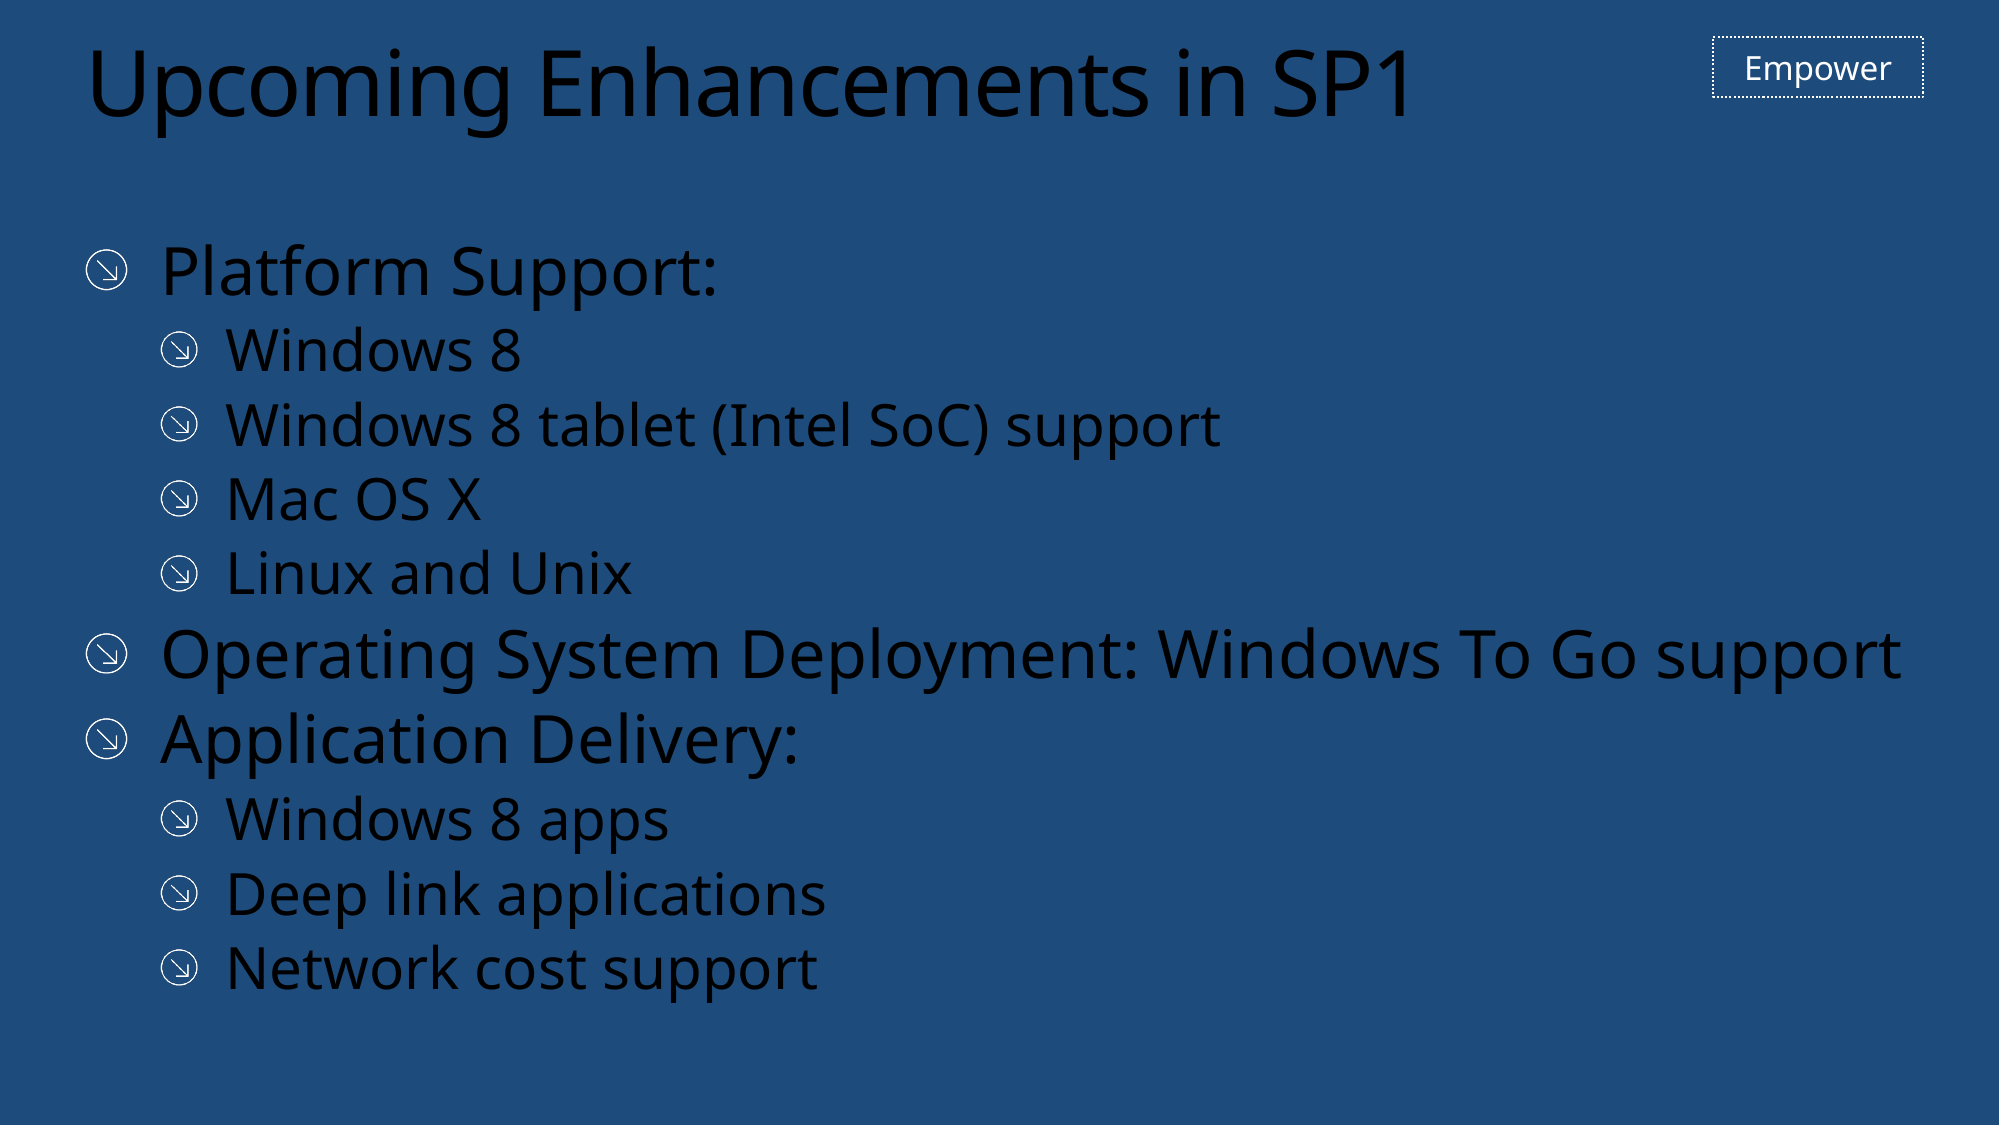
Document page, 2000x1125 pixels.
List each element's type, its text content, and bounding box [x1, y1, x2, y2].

picture [160, 554, 198, 592]
list Platform Support: Windows 8 Windows 8 tablet (Intel SoC) support Mac OS X Linux and Unix Operating System Deployment: Windows To Go support Application Delivery: Windows 8 apps Deep link applications Network cost support [85, 237, 1914, 1075]
picture [160, 948, 198, 986]
picture [85, 632, 128, 674]
picture [160, 405, 198, 442]
picture [160, 479, 198, 517]
text_box Empower [1712, 36, 1924, 98]
picture [85, 248, 128, 291]
title Upcoming Enhancements in SP1 [85, 37, 1914, 138]
picture [160, 799, 198, 837]
picture [160, 874, 198, 911]
picture [160, 330, 198, 368]
picture [85, 717, 128, 760]
